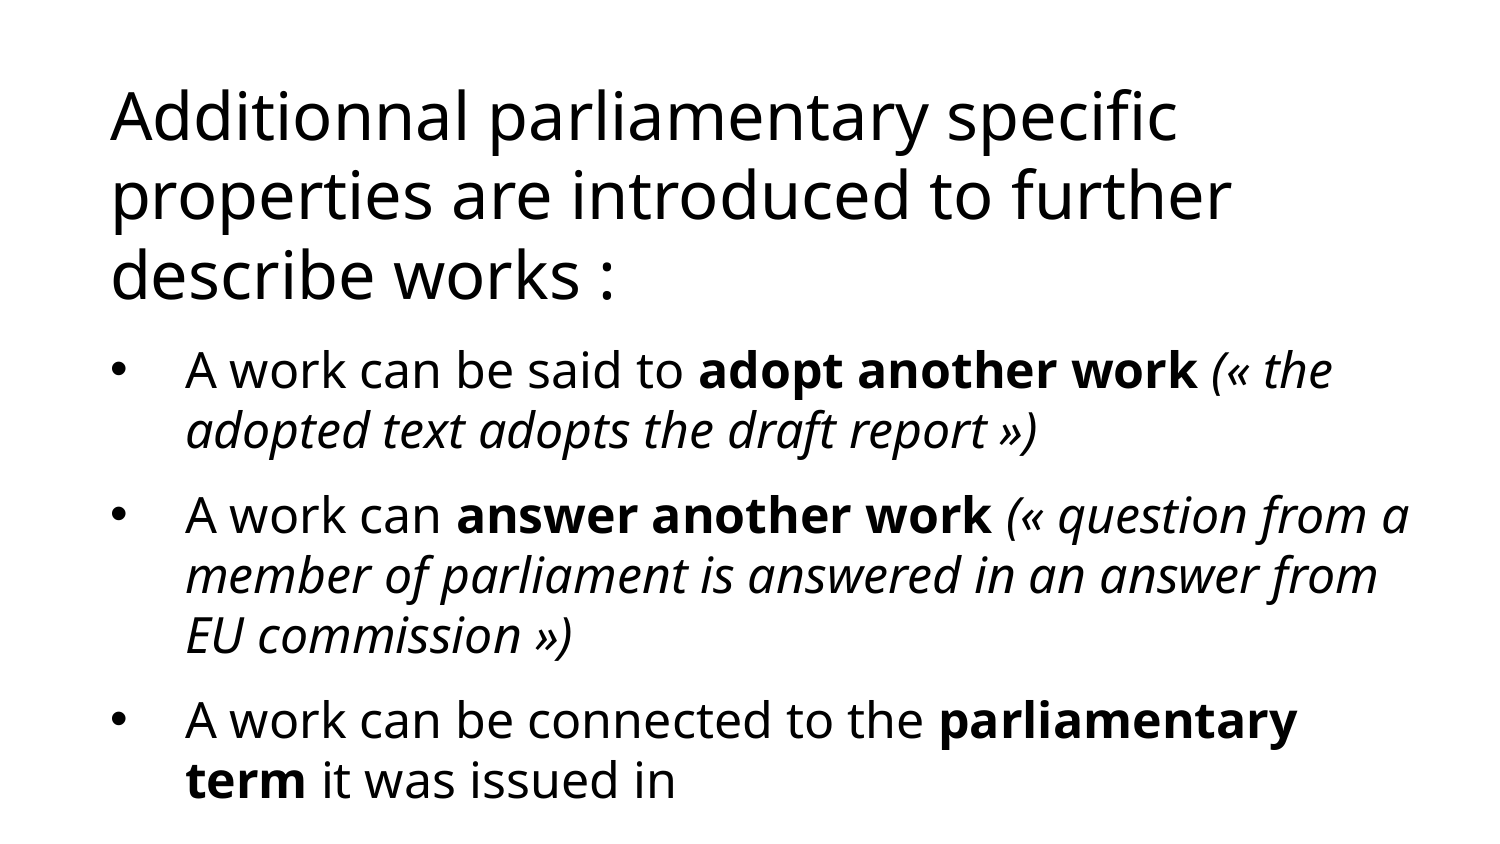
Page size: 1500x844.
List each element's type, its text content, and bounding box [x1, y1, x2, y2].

text_box Additionnal parliamentary specific properties are introduced to further describe works : A work can be said to adopt another work (« the adopted text adopts the draft report ») A work can answer another work (« question from a member of parliament is answered in an answer from EU commission ») A work can be connected to the parliamentary term it was issued in [95, 65, 1442, 816]
